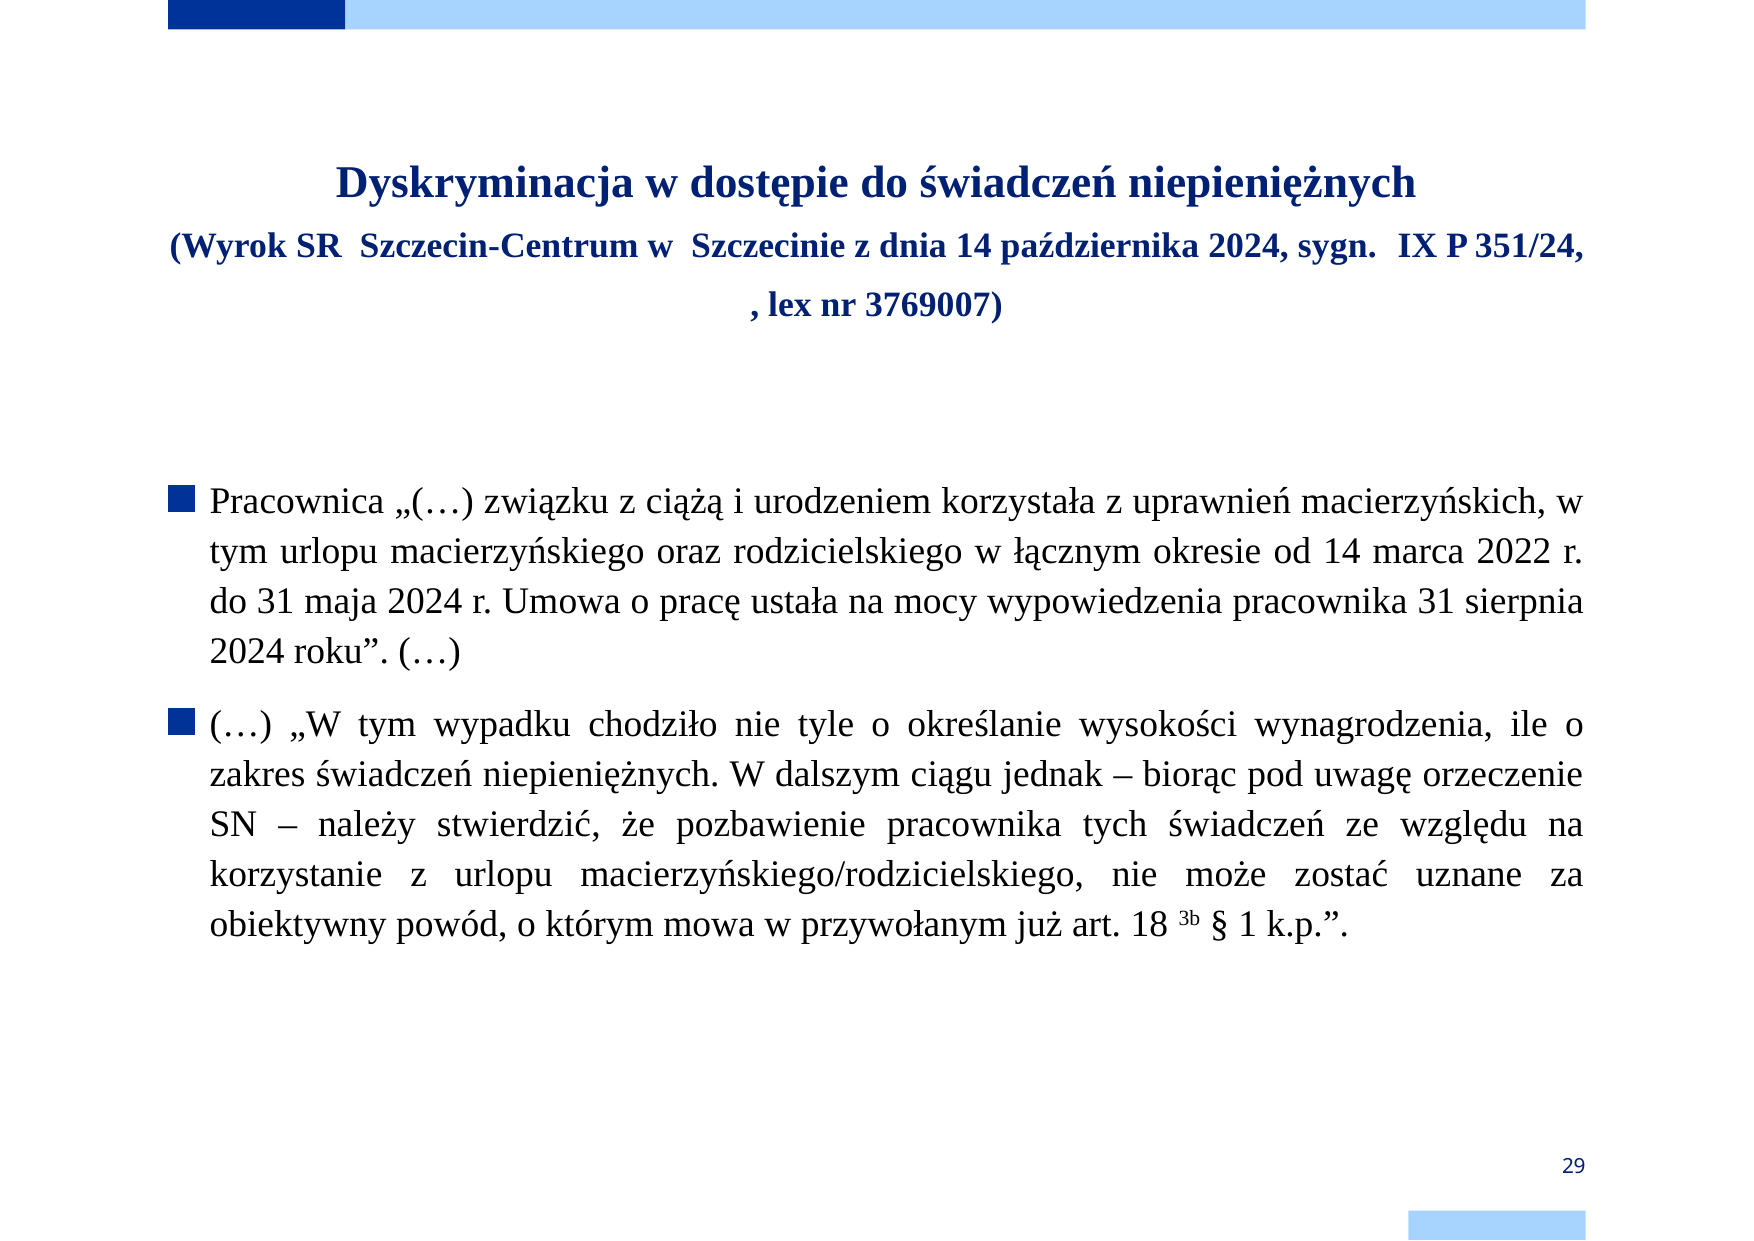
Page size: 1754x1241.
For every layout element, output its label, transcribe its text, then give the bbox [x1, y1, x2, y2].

slide_number 29 [1408, 1151, 1586, 1182]
picture [168, 708, 195, 735]
picture [168, 485, 195, 512]
title Dyskryminacja w dostępie do świadczeń niepieniężnych (Wyrok SR Szczecin-Centrum w Szczecinie z dnia 14 października 2024, sygn. IX P 351/24, , lex nr 3769007) [168, 147, 1586, 324]
list Pracownica „(…) związku z ciążą i urodzeniem korzystała z uprawnień macierzyńskich, w tym urlopu macierzyńskiego oraz rodzicielskiego w łącznym okresie od 14 marca 2022 r. do 31 maja 2024 r. Umowa o pracę ustała na mocy wypowiedzenia pracownika 31 sierpnia 2024 roku”. (…) (…) „W tym wypadku chodziło nie tyle o określanie wysokości wynagrodzenia, ile o zakres świadczeń niepieniężnych. W dalszym ciągu jednak – biorąc pod uwagę orzeczenie SN – należy stwierdzić, że pozbawienie pracownika tych świadczeń ze względu na korzystanie z urlopu macierzyńskiego/rodzicielskiego, nie może zostać uznane za obiektywny powód, o którym mowa w przywołanym już art. 18 3b § 1 k.p.”. [168, 324, 1586, 1093]
